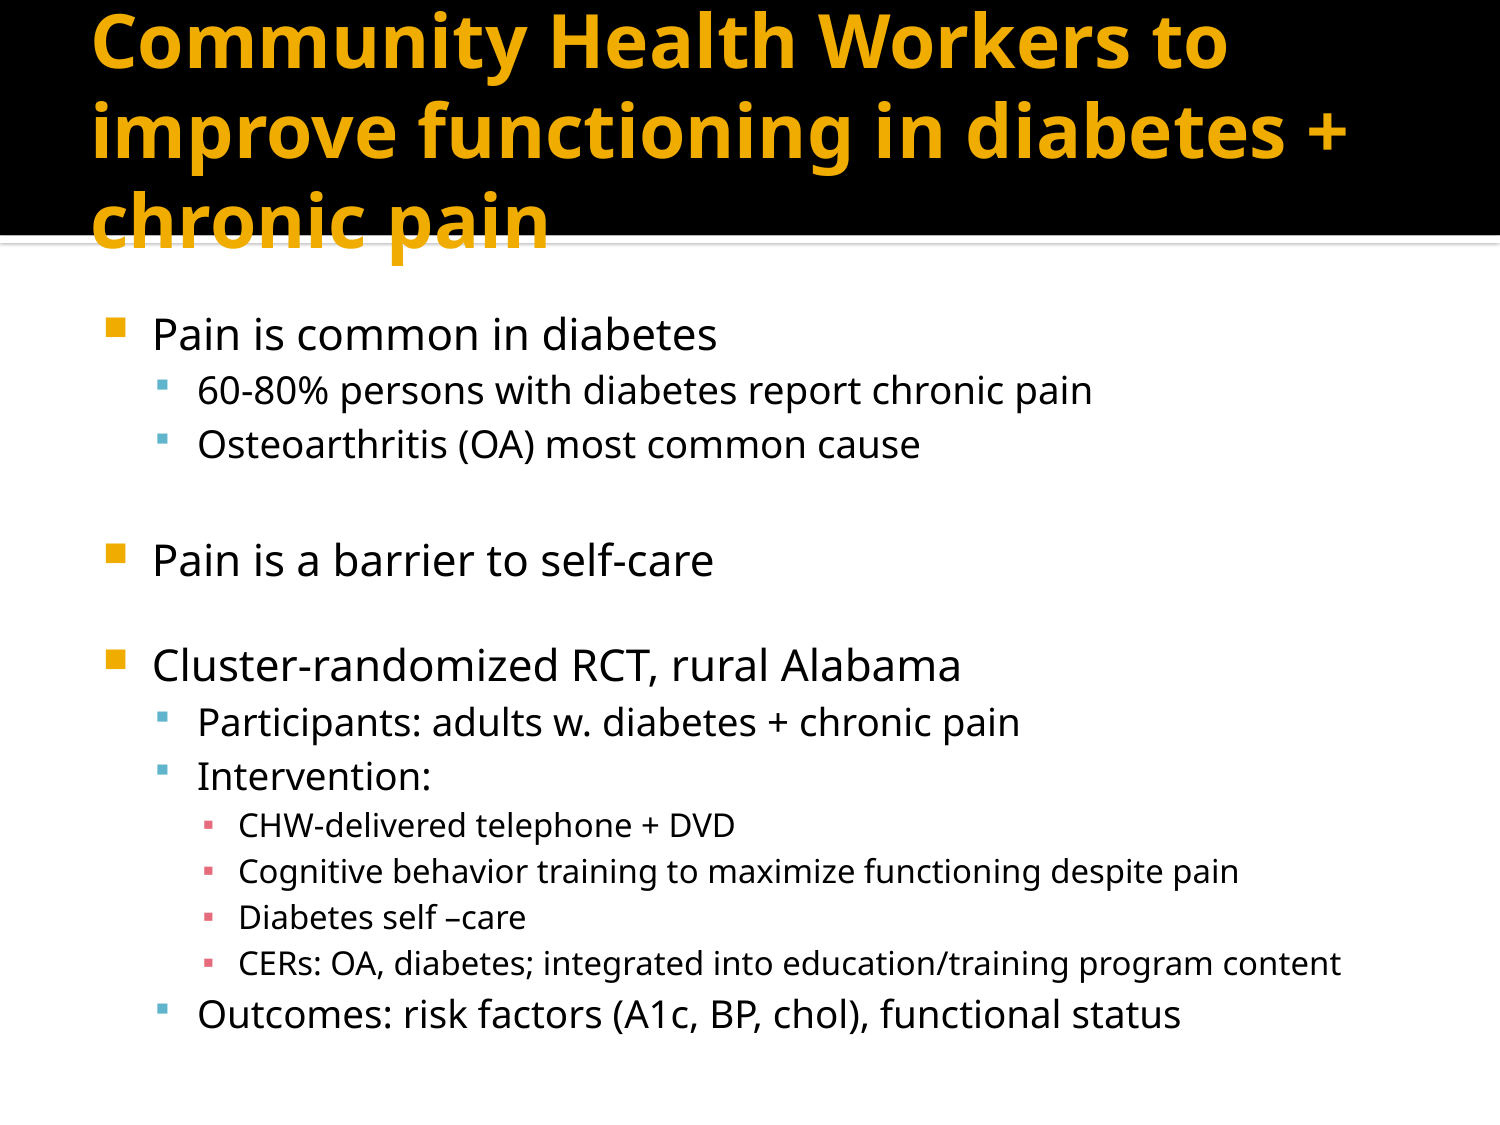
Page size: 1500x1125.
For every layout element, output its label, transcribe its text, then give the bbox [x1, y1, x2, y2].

title Community Health Workers to improve functioning in diabetes + chronic pain [75, 25, 1425, 231]
list Pain is common in diabetes 60-80% persons with diabetes report chronic pain Osteoarthritis (OA) most common cause Pain is a barrier to self-care Cluster-randomized RCT, rural Alabama Participants: adults w. diabetes + chronic pain Intervention: CHW-delivered telephone + DVD Cognitive behavior training to maximize functioning despite pain Diabetes self –care CERs: OA, diabetes; integrated into education/training program content Outcomes: risk factors (A1c, BP, chol), functional status [75, 291, 1425, 1050]
